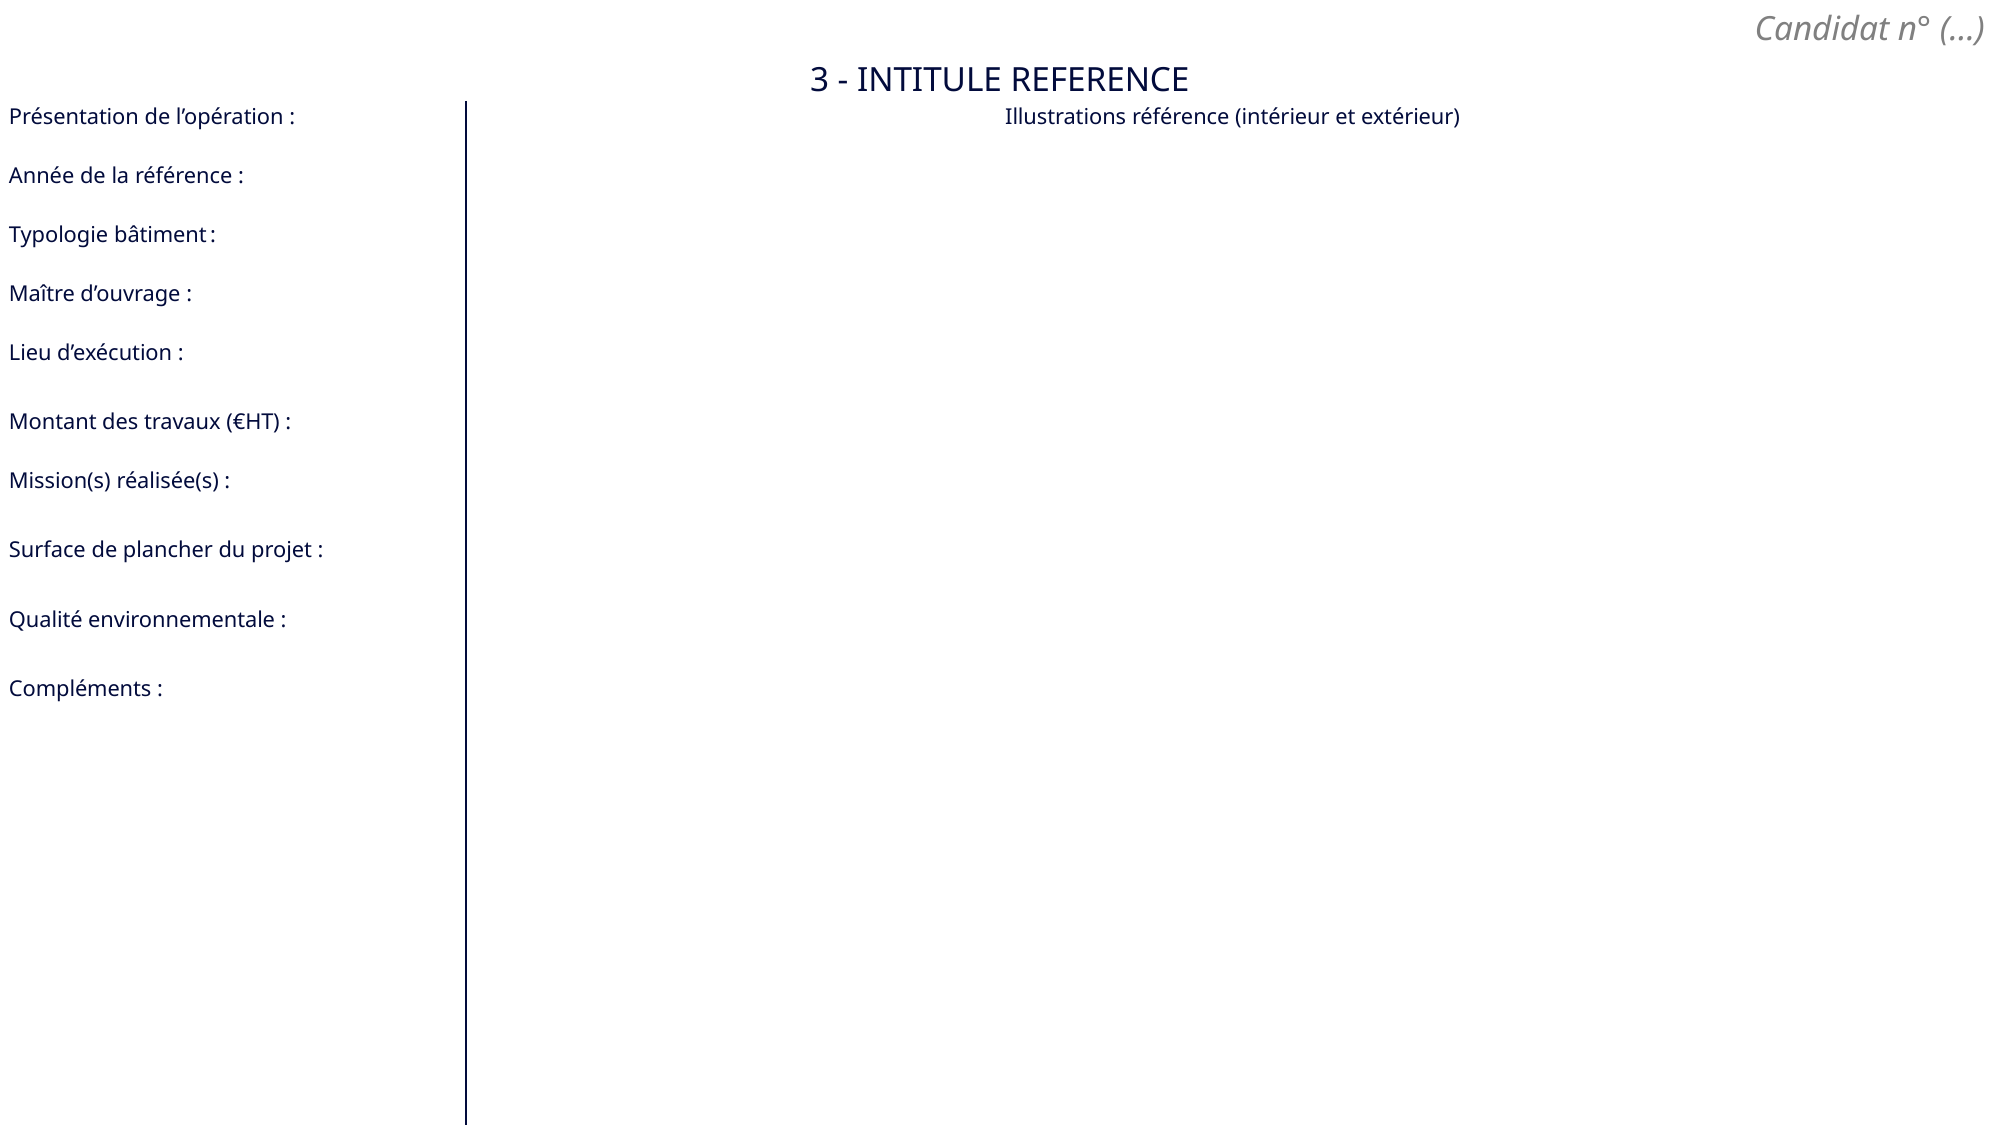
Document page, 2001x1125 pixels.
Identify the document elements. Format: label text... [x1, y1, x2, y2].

table_cell Présentation de l’opération : Année de la référence : Typologie bâtiment : Maître d’ouvrage : Lieu d’exécution : Montant des travaux (€HT) : Mission(s) réalisée(s) : Surface de plancher du projet : Qualité environnementale : Compléments : [0, 101, 465, 1125]
table_header 3 - INTITULE REFERENCE [0, 56, 2000, 101]
text_box Candidat n° (…) [1642, 0, 2000, 55]
table_cell Illustrations référence (intérieur et extérieur) [467, 101, 2000, 1125]
